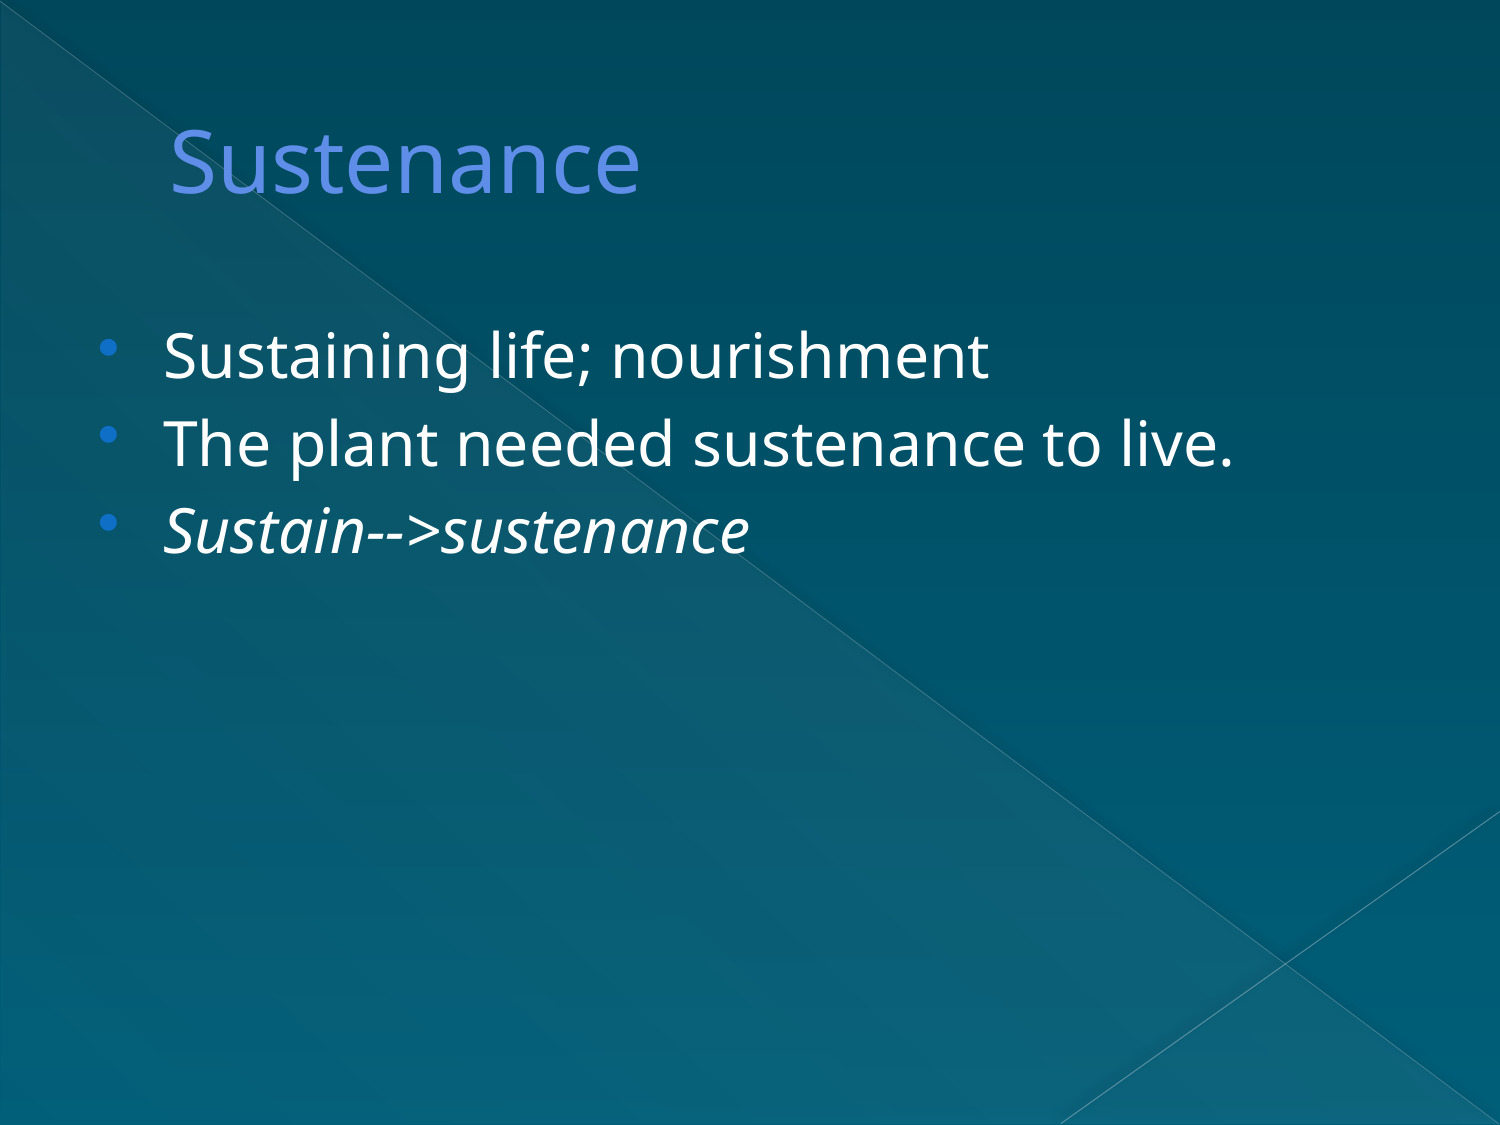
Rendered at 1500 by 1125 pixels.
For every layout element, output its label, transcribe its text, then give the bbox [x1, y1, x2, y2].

title Sustenance [75, 43, 1425, 274]
list Sustaining life; nourishment The plant needed sustenance to live. Sustain-->sustenance [75, 308, 1425, 1059]
